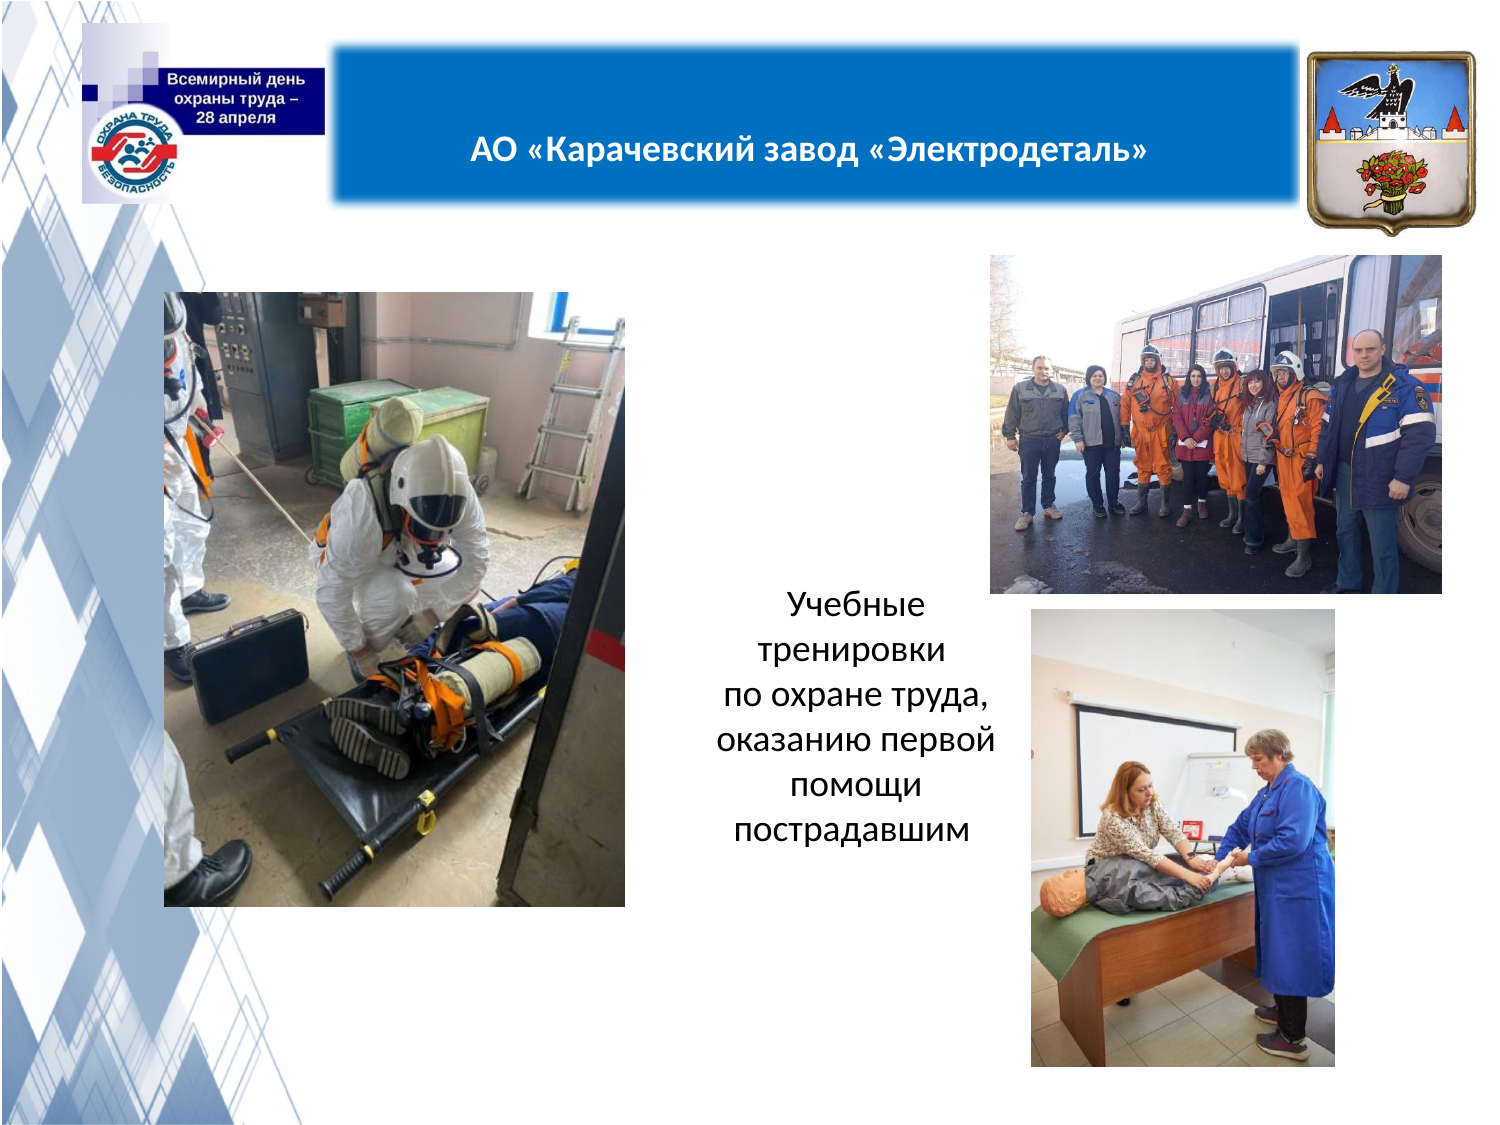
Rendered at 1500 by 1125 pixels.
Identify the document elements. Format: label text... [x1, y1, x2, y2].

picture [1030, 609, 1336, 1067]
text_box Учебные тренировки по охране труда, оказанию первой помощи пострадавшим [690, 527, 1022, 857]
picture [1300, 34, 1489, 247]
picture [0, 292, 714, 908]
picture [81, 23, 325, 205]
text_box АО «Карачевский завод «Электродеталь» [339, 52, 1292, 198]
picture [990, 255, 1442, 594]
